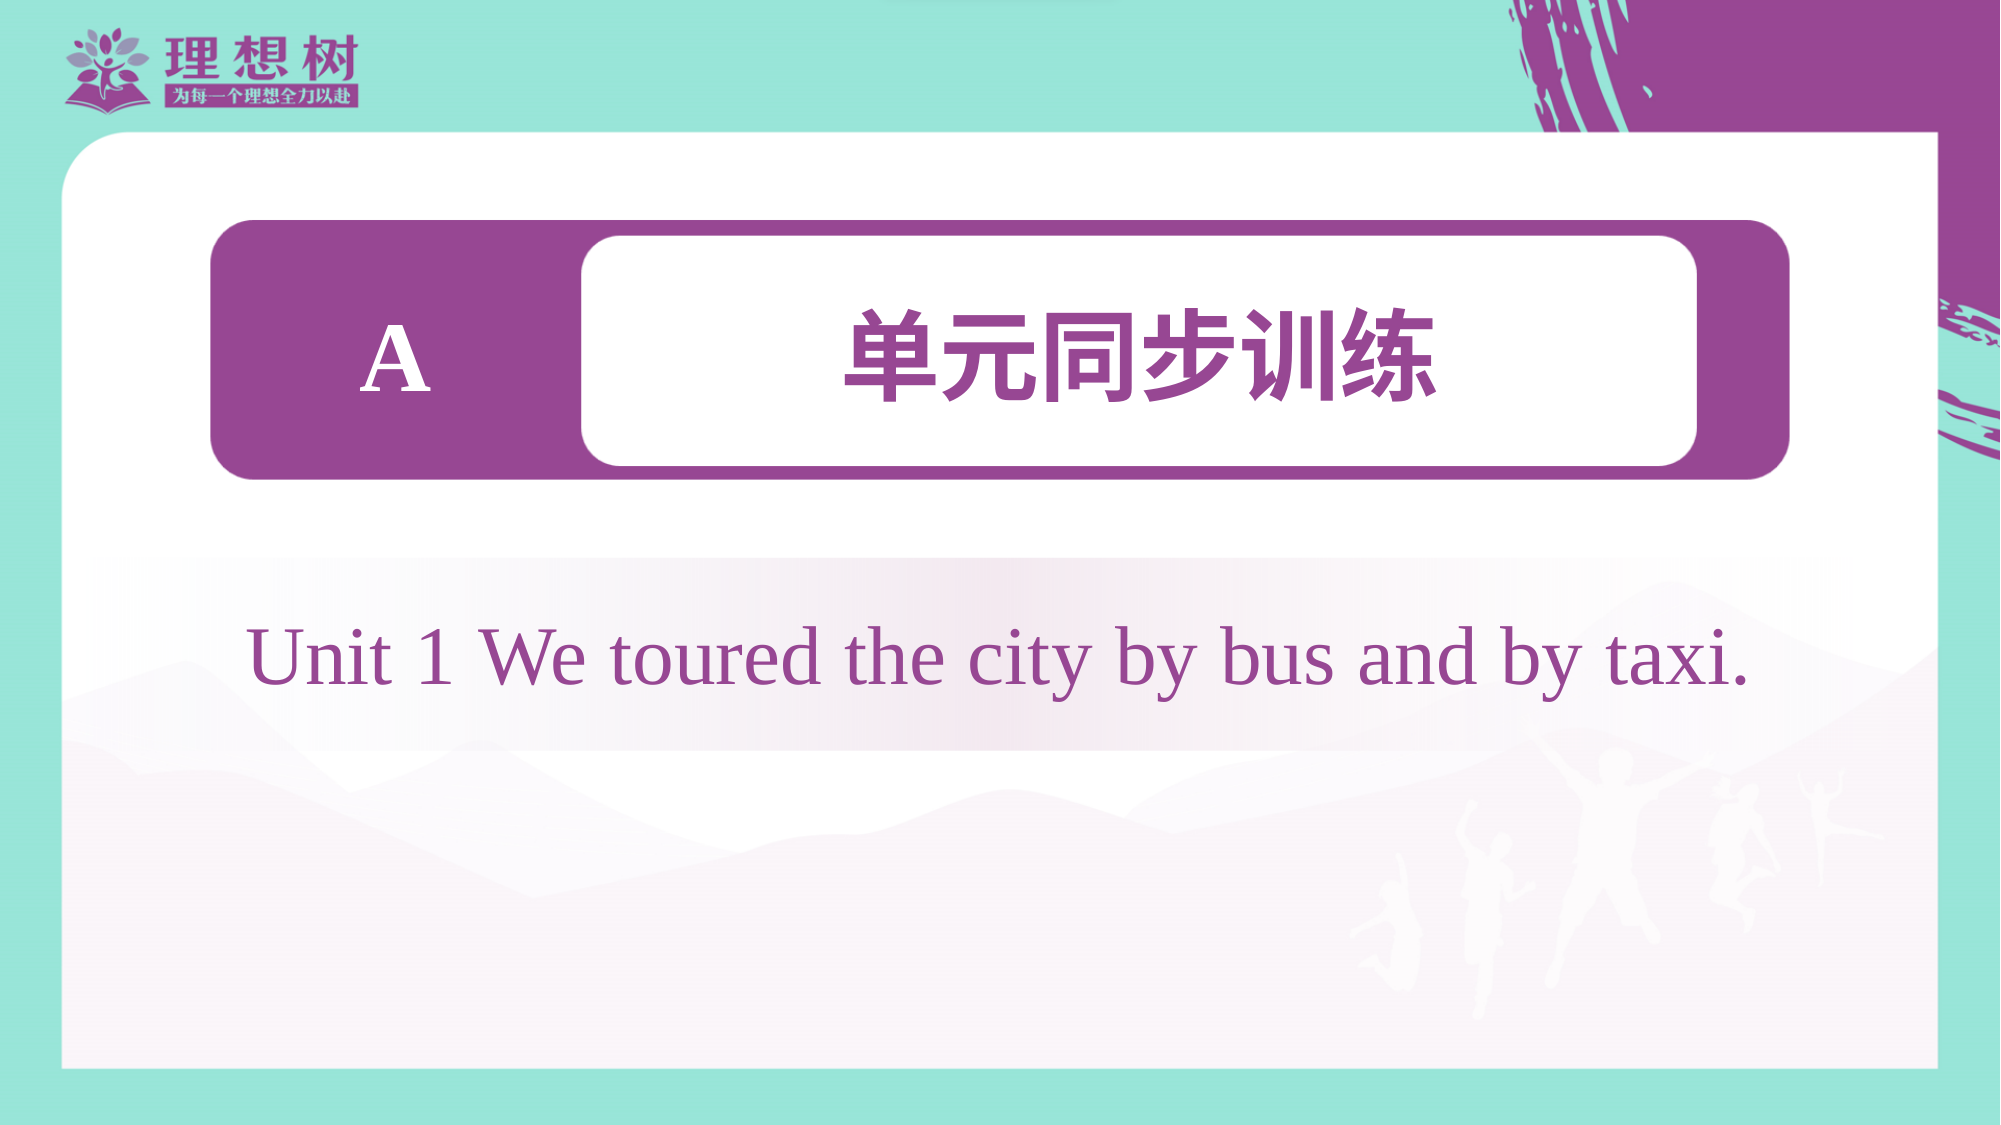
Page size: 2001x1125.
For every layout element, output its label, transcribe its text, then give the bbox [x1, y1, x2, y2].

text_box 单元同步训练 [584, 241, 1695, 461]
picture [0, 0, 2000, 1125]
text_box Unit 1 We toured the city by bus and by taxi. [58, 543, 1938, 756]
text_box A [210, 241, 582, 461]
